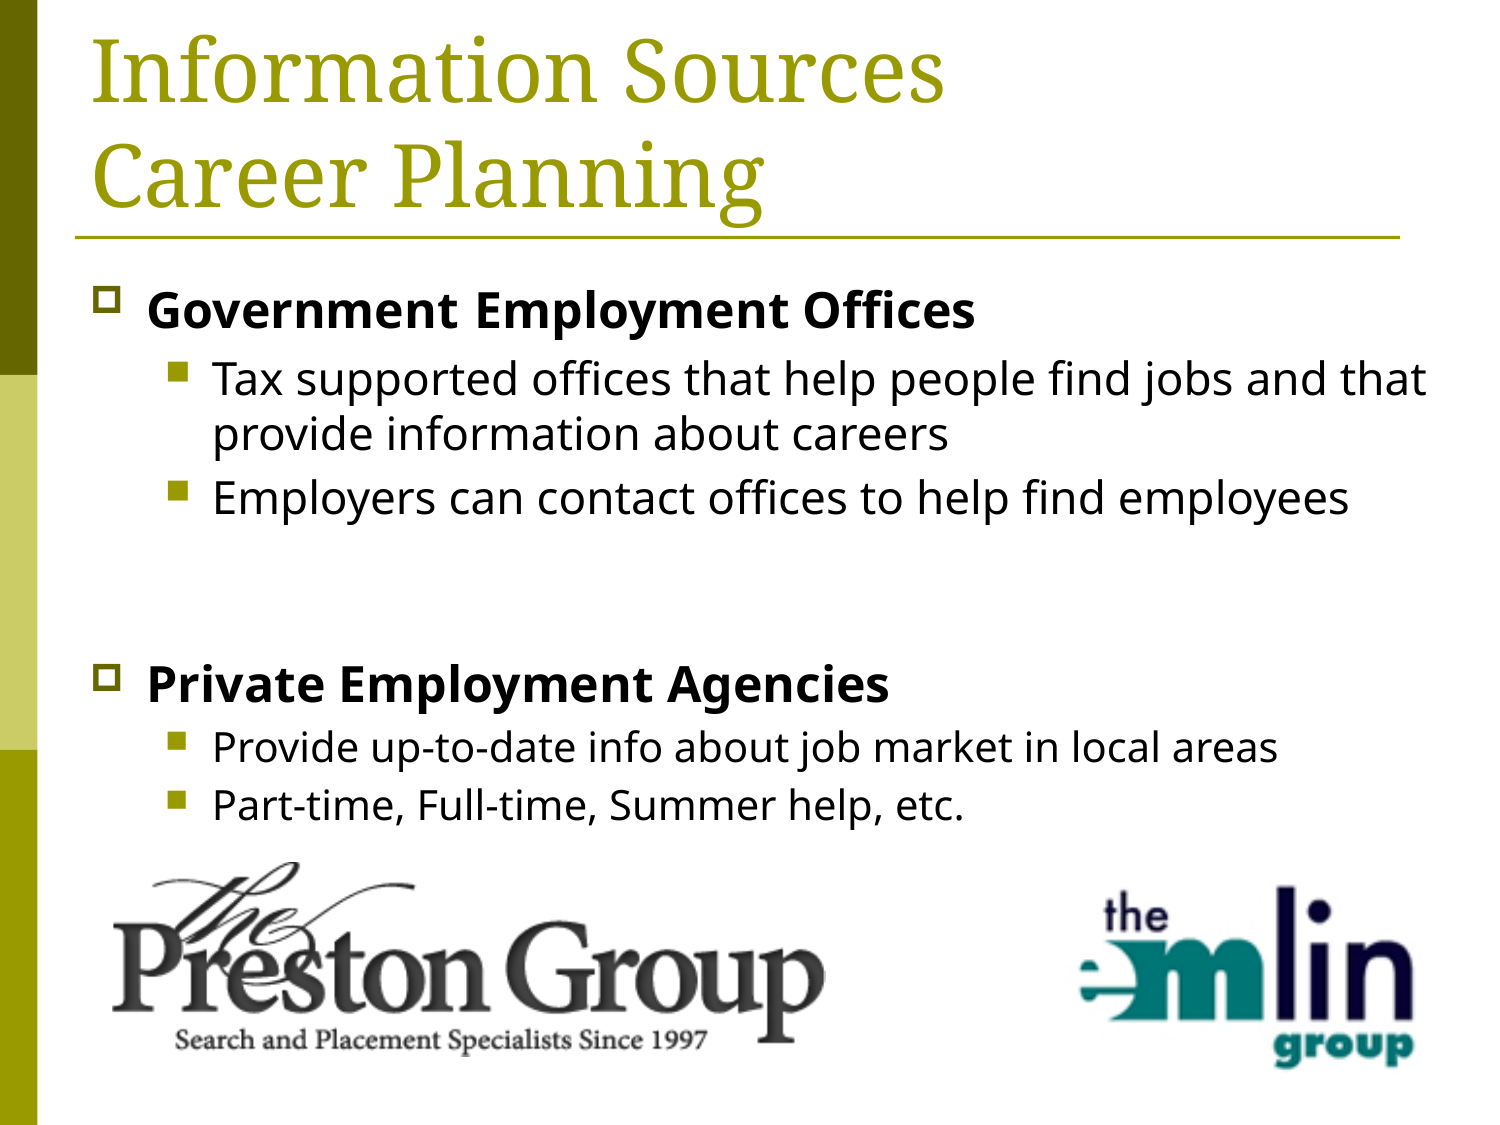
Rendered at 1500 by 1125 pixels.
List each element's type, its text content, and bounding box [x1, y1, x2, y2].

list Government Employment Offices Tax supported offices that help people find jobs and that provide information about careers Employers can contact offices to help find employees Private Employment Agencies Provide up-to-date info about job market in local areas Part-time, Full-time, Summer help, etc. [74, 262, 1488, 1006]
title Information Sources Career Planning [74, 45, 1426, 233]
picture [1062, 881, 1423, 1075]
picture [112, 862, 826, 1057]
